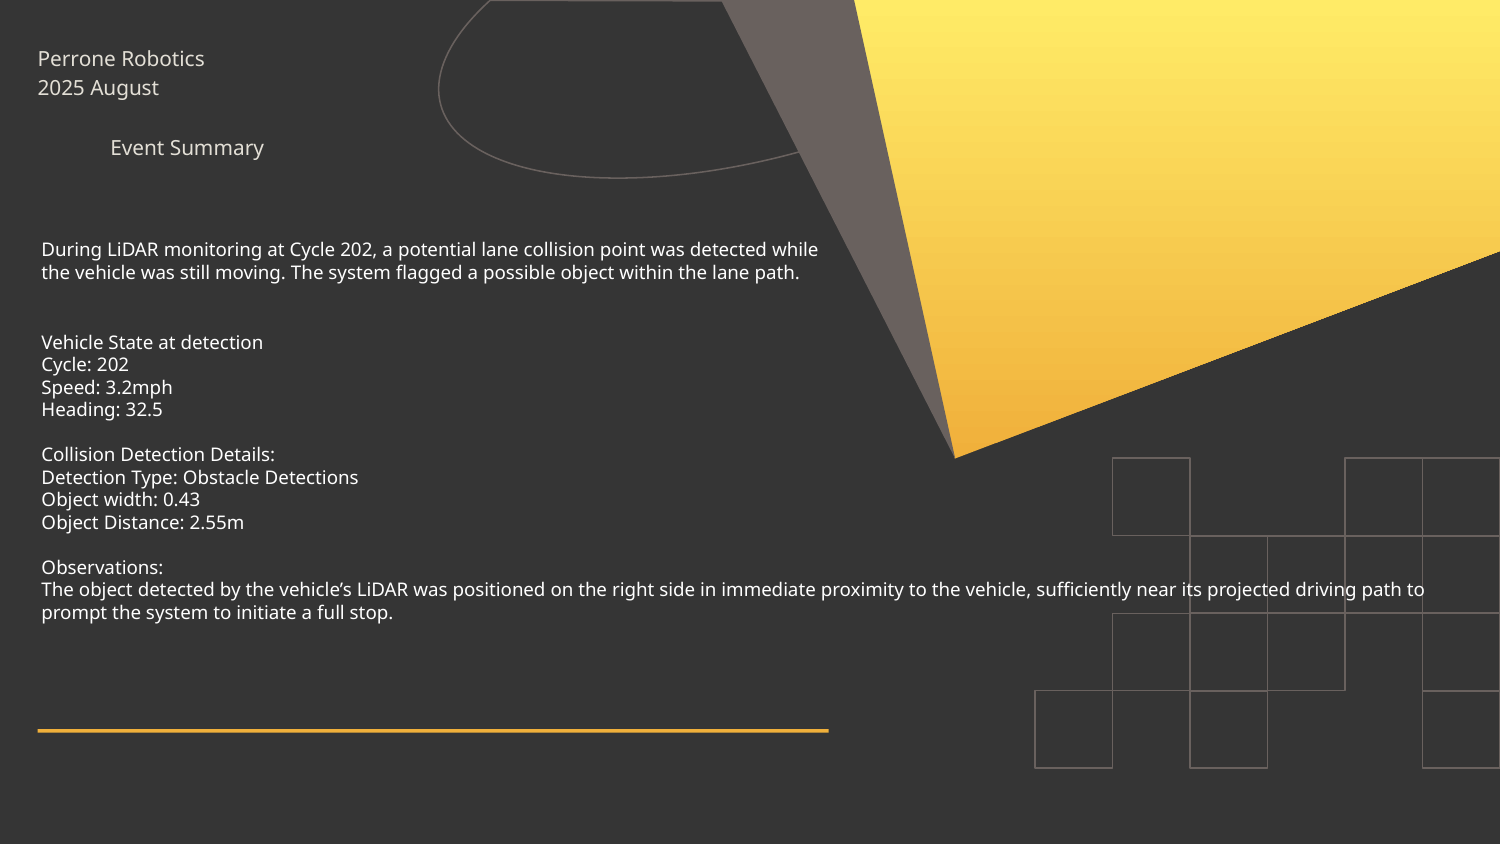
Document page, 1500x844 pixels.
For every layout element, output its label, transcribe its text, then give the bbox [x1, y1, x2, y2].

text_box During LiDAR monitoring at Cycle 202, a potential lane collision point was detected while the vehicle was still moving. The system flagged a possible object within the lane path. [26, 222, 859, 315]
subtitle Event Summary [95, 119, 306, 175]
subtitle Perrone Robotics 2025 August [22, 27, 378, 83]
text_box Vehicle State at detection Cycle: 202 Speed: 3.2mph Heading: 32.5 Collision Detection Details: Detection Type: Obstacle Detections Object width: 0.43 Object Distance: 2.55m Observations: The object detected by the vehicle’s LiDAR was positioned on the right side in immediate proximity to the vehicle, sufficiently near its projected driving path to prompt the system to initiate a full stop. [26, 315, 1489, 697]
